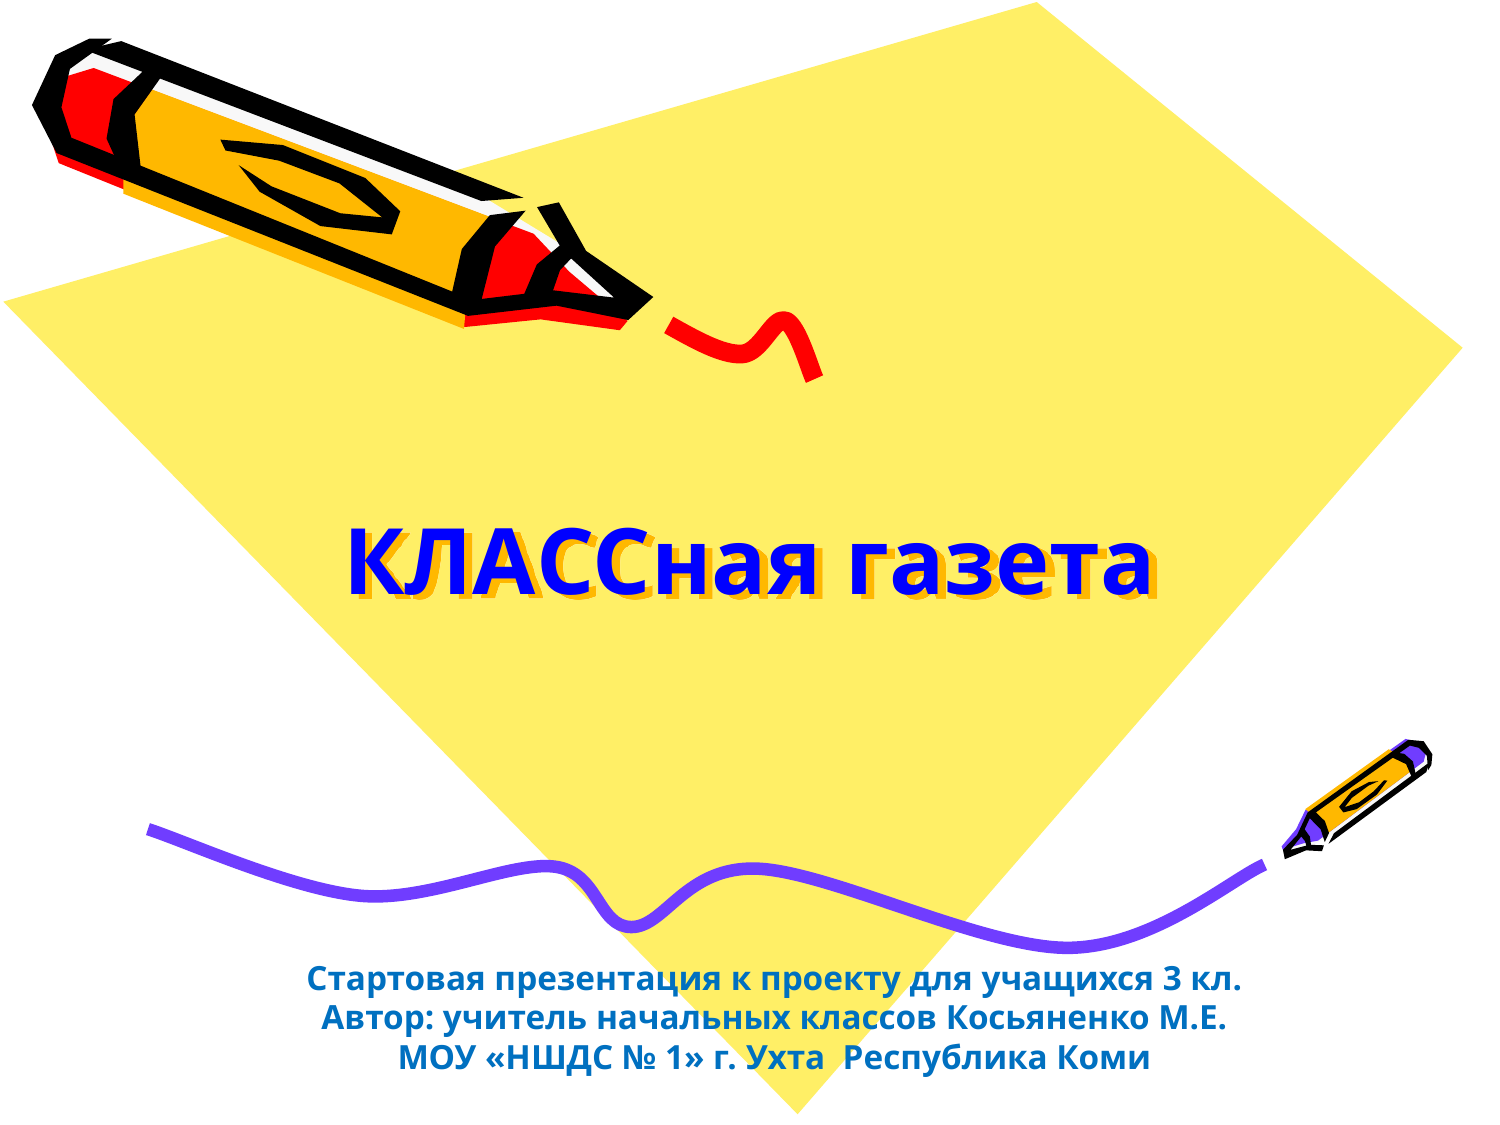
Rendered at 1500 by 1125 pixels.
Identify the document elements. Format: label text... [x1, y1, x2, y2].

title КЛАССная газета [224, 247, 1276, 622]
text_box Стартовая презентация к проекту для учащихся 3 кл. Автор: учитель начальных классов Косьяненко М.Е. МОУ «НШДС № 1» г. Ухта Республика Коми [137, 949, 1413, 1124]
